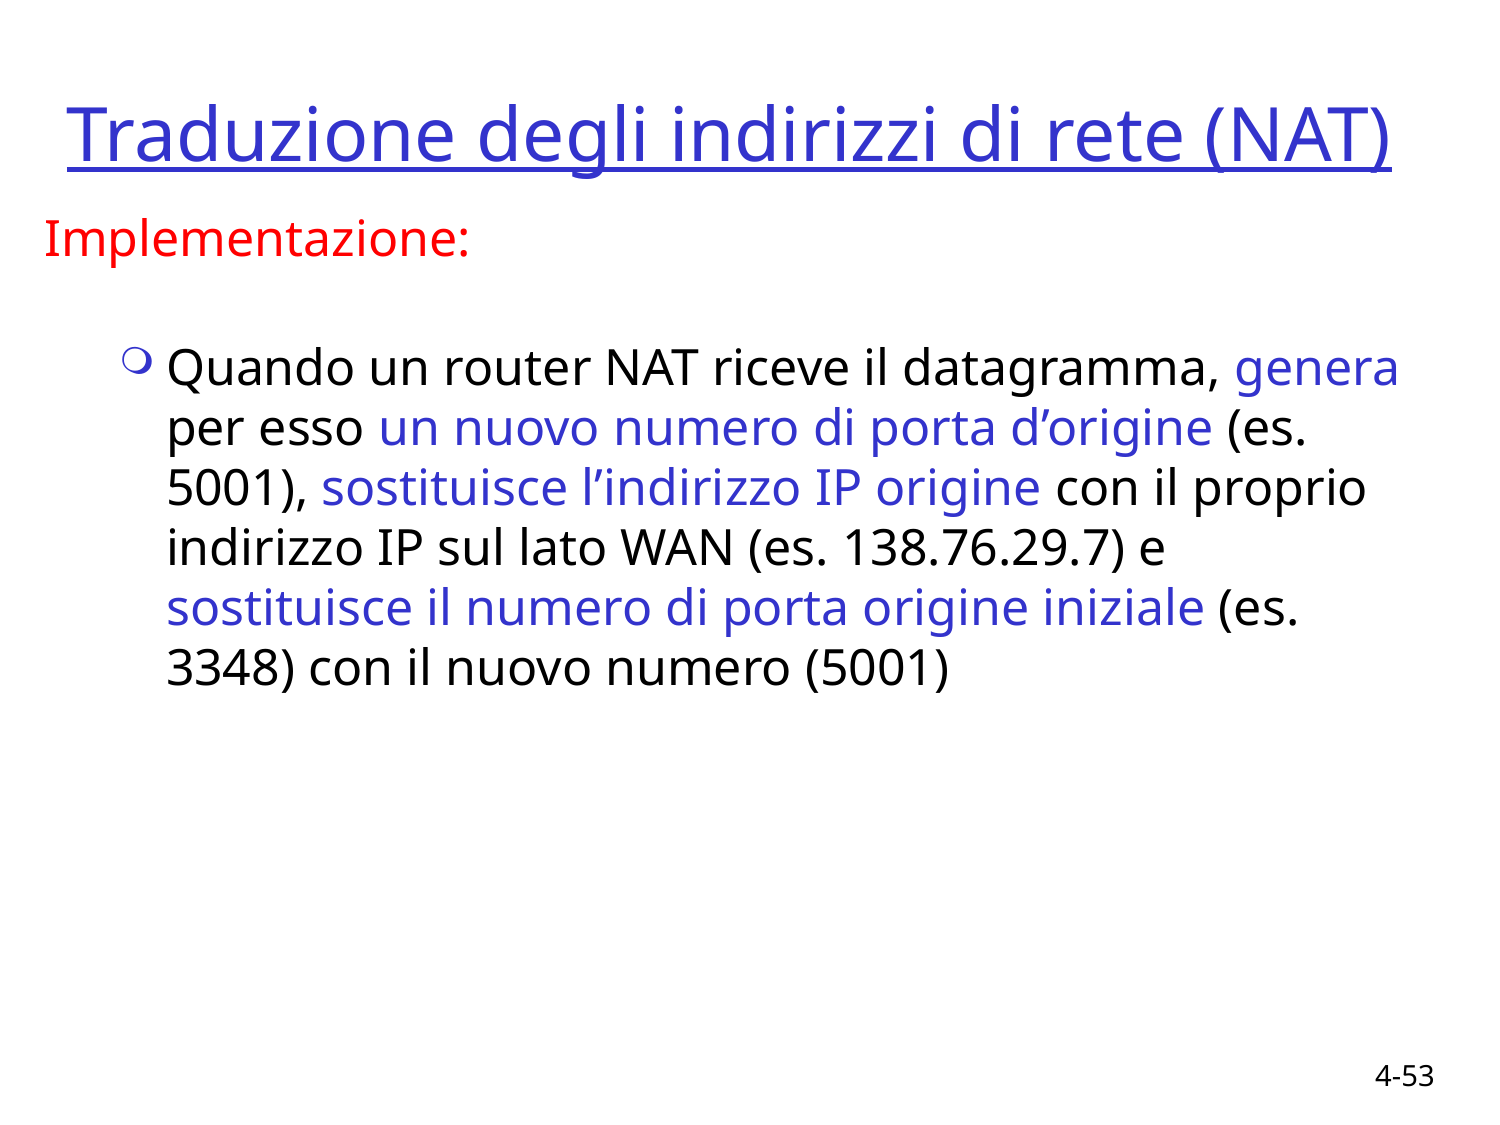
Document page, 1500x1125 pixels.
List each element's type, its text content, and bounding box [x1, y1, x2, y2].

slide_number 4-53 [1338, 1049, 1451, 1125]
text_box Implementazione: Quando un router NAT riceve il datagramma, genera per esso un nuovo numero di porta d’origine (es. 5001), sostituisce l’indirizzo IP origine con il proprio indirizzo IP sul lato WAN (es. 138.76.29.7) e sostituisce il numero di porta origine iniziale (es. 3348) con il nuovo numero (5001) [29, 210, 1437, 973]
text_box Traduzione degli indirizzi di rete (NAT) [52, 37, 1500, 225]
